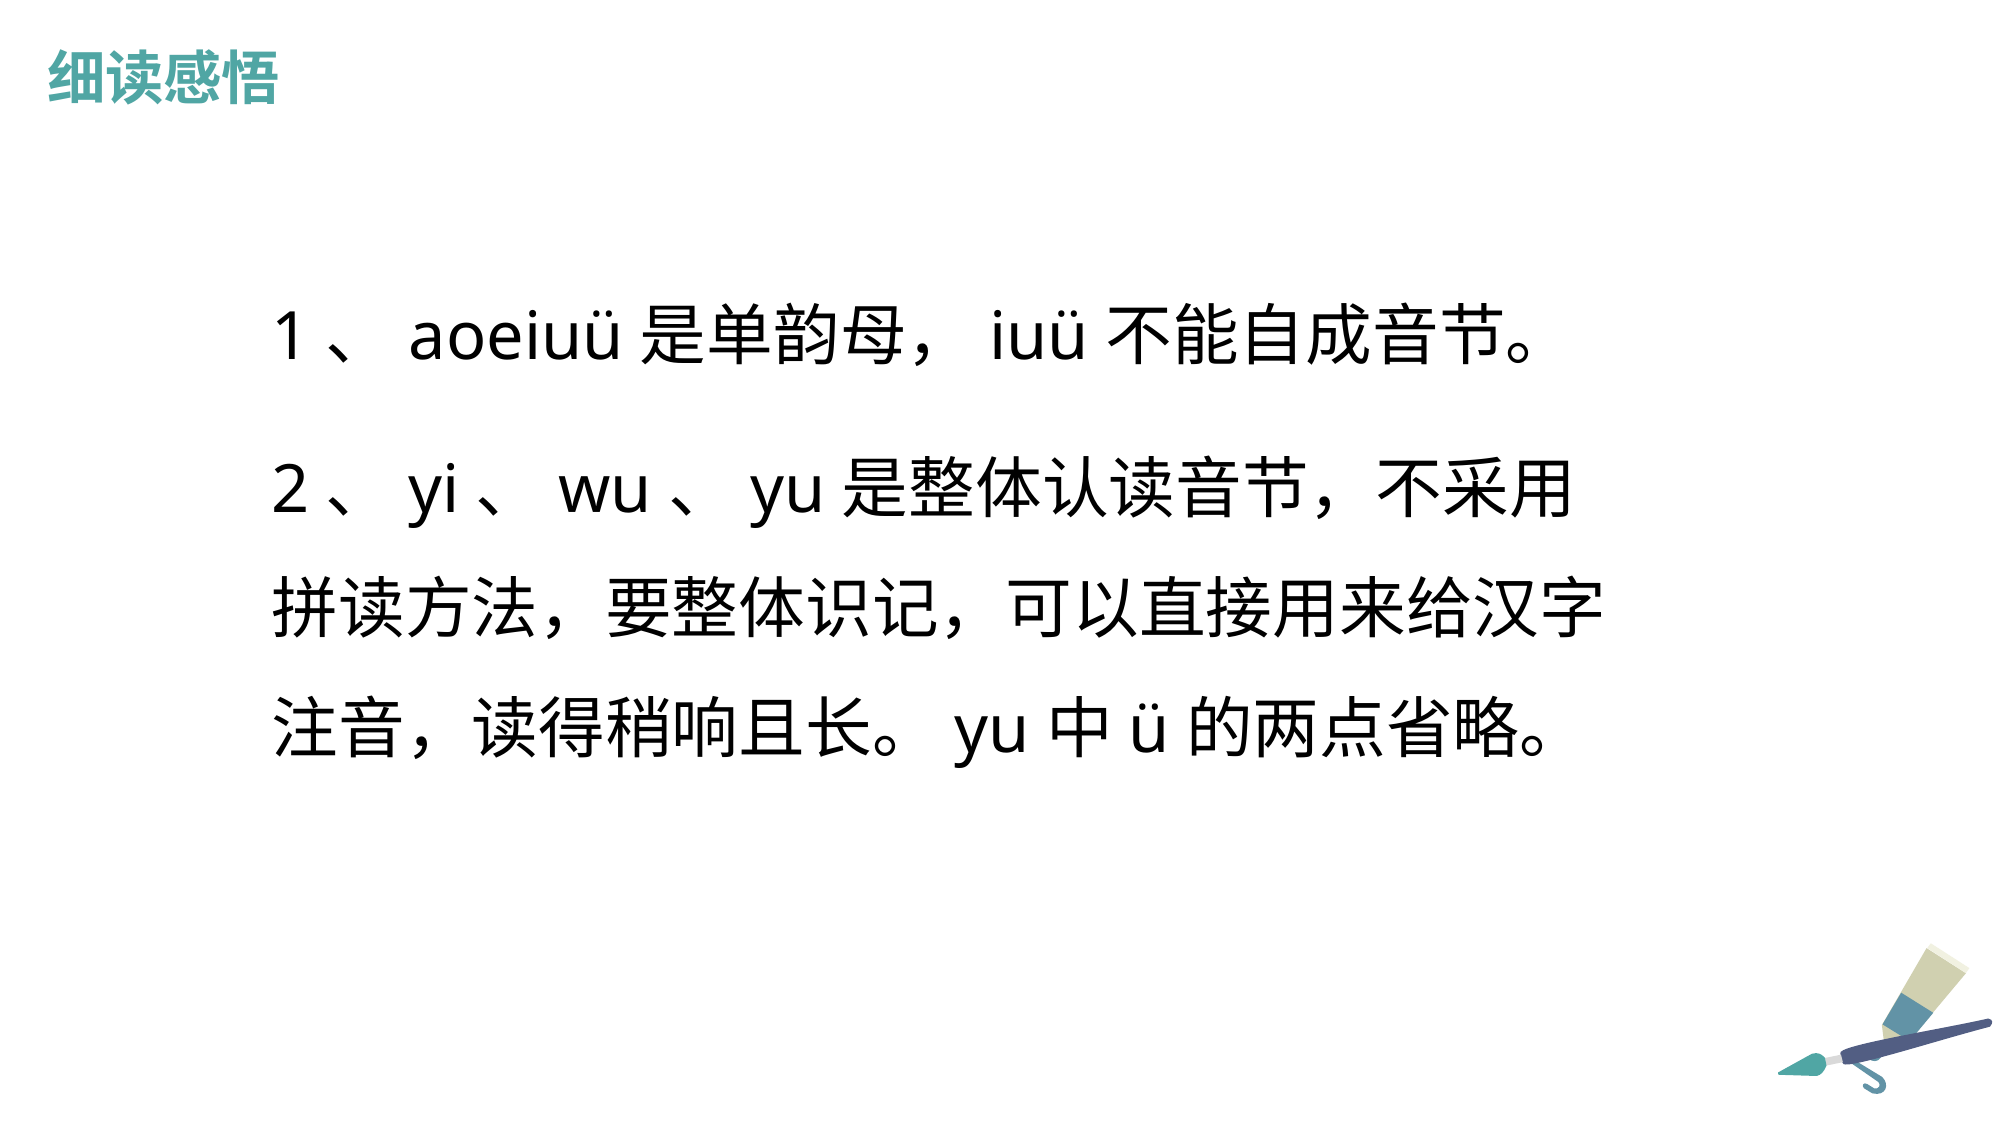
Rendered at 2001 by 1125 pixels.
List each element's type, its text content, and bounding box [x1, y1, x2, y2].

text_box 1、aoeiuü是单韵母，iuü不能自成音节。 2、yi、wu、yu是整体认读音节，不采用拼读方法，要整体识记，可以直接用来给汉字注音，读得稍响且长。yu中ü的两点省略。 [256, 285, 1640, 773]
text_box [1811, 945, 1974, 1125]
text_box 细读感悟 [32, 33, 295, 119]
